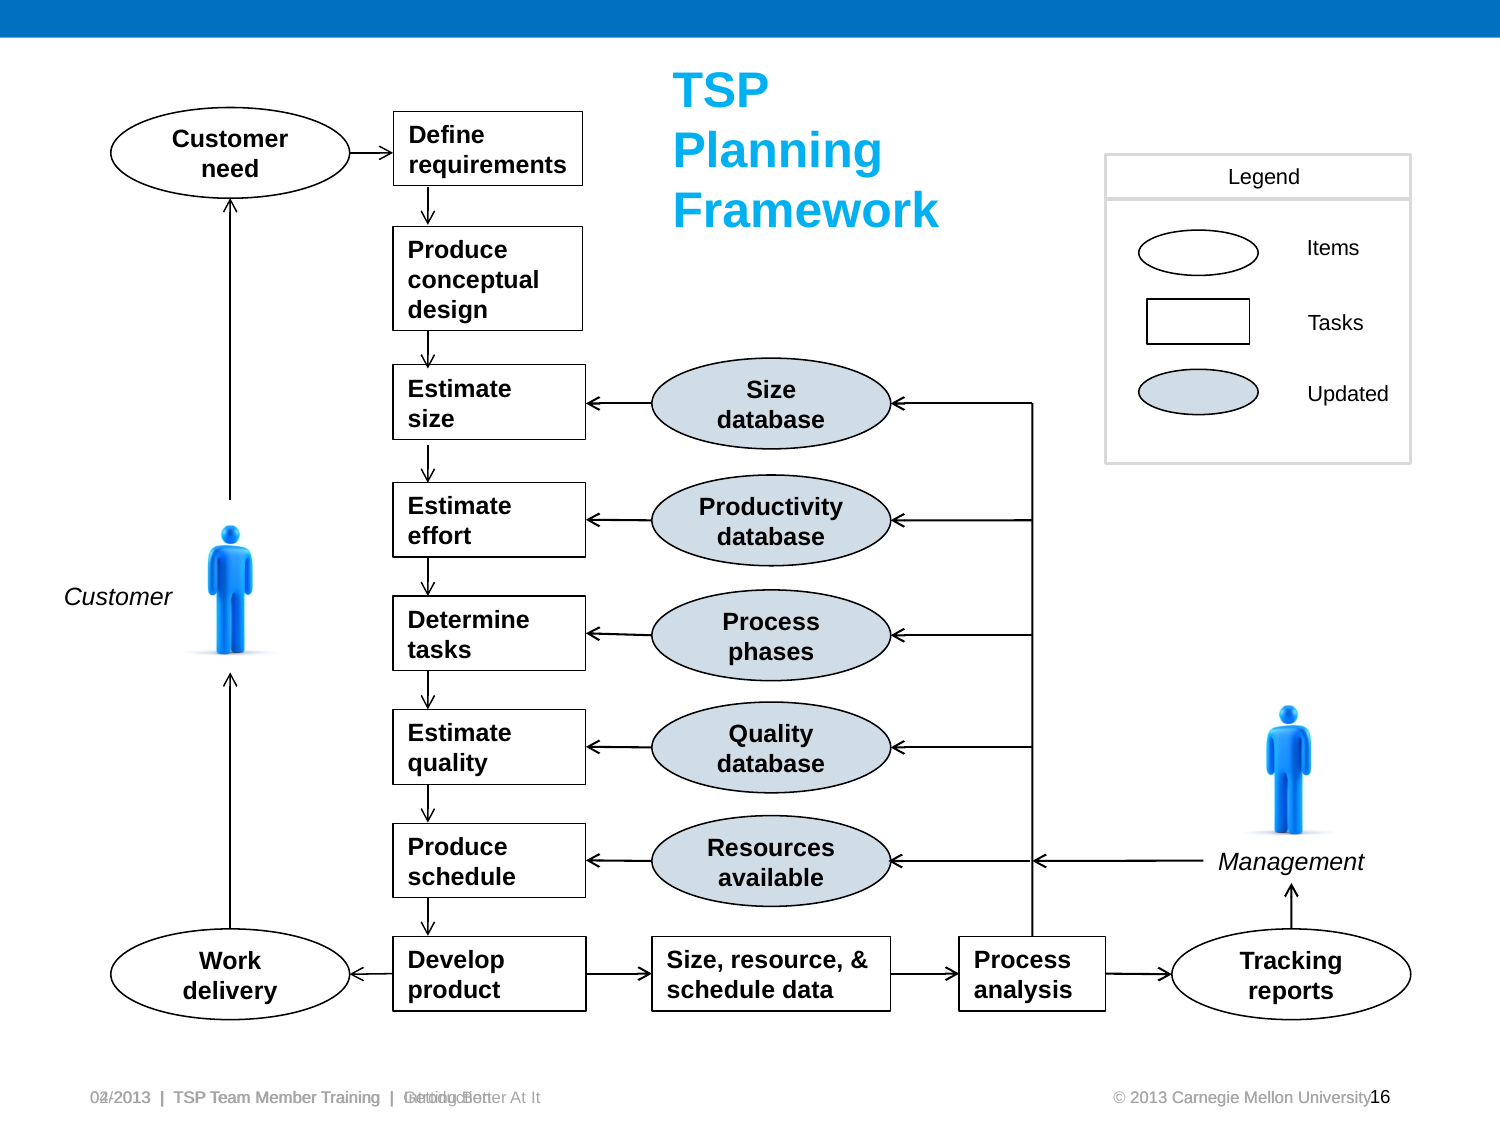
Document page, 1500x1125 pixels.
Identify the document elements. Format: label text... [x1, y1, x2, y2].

text_box [1138, 369, 1259, 415]
text_box [1105, 199, 1411, 464]
text_box Estimate quality [393, 709, 586, 785]
text_box Produce conceptual design [393, 226, 583, 331]
text_box Size, resource, & schedule data [651, 936, 891, 1011]
text_box Produce schedule [393, 823, 586, 898]
text_box Size database [651, 358, 891, 449]
text_box Estimate effort [393, 482, 586, 558]
text_box Estimate size [393, 364, 586, 440]
text_box Tracking reports [1171, 928, 1411, 1020]
text_box [1105, 154, 1411, 199]
text_box Work delivery [110, 928, 350, 1020]
text_box Determine tasks [393, 595, 586, 671]
text_box Management [1203, 857, 1380, 883]
text_box Customer [49, 573, 138, 618]
text_box Updated [1292, 371, 1405, 413]
text_box Define requirements [393, 111, 583, 186]
text_box Develop product [393, 936, 586, 1011]
picture [1202, 680, 1377, 854]
text_box Customer need [110, 107, 350, 199]
text_box Quality database [651, 702, 891, 793]
text_box Process phases [652, 589, 891, 681]
text_box Process analysis [959, 936, 1106, 1011]
text_box TSP Planning Framework [657, 50, 955, 246]
text_box Productivity database [651, 474, 891, 566]
picture [143, 499, 317, 673]
text_box Resources available [651, 815, 891, 907]
